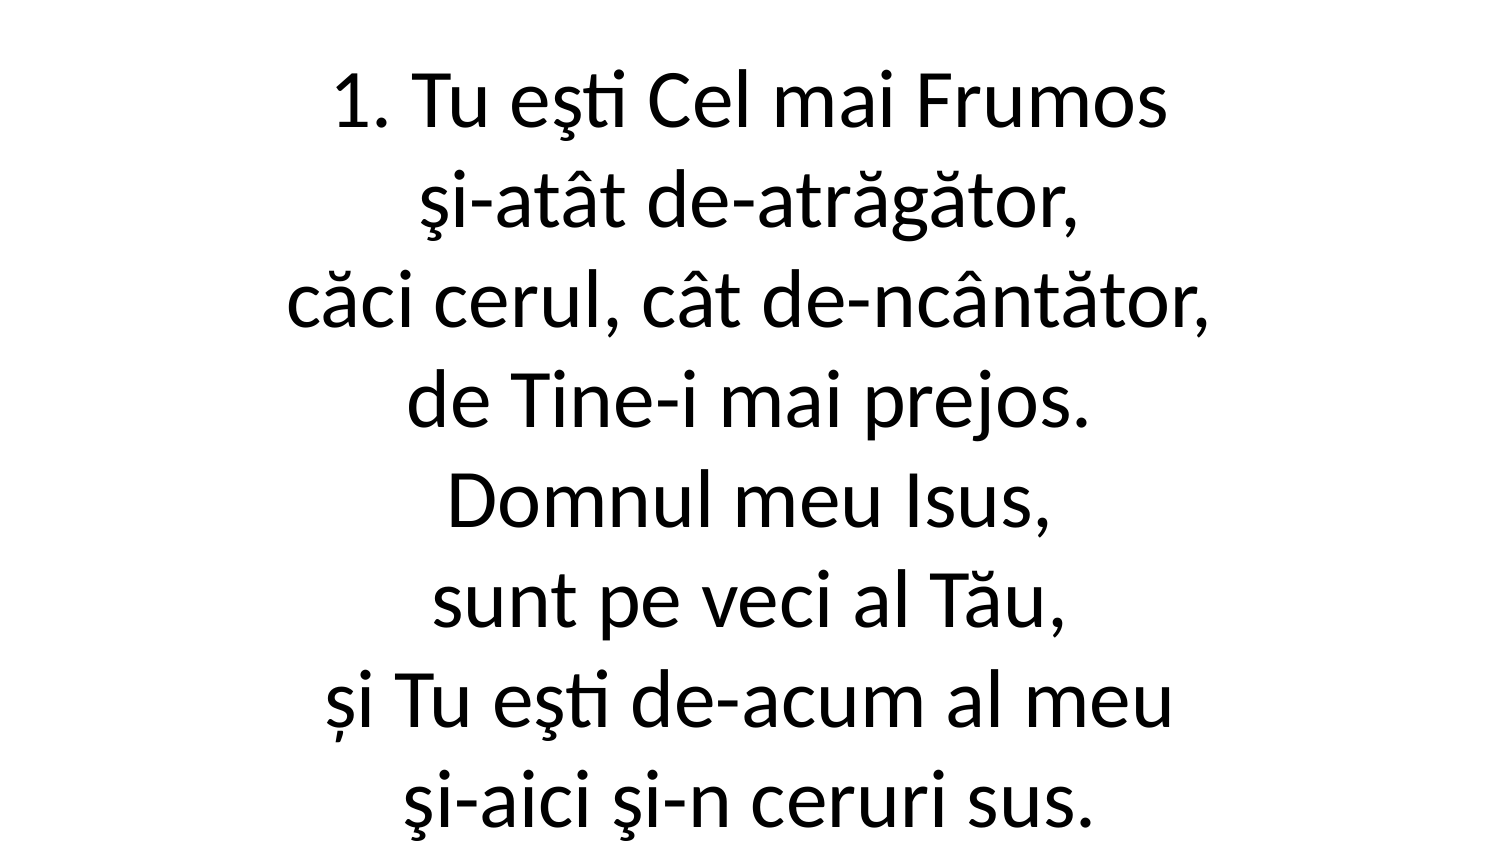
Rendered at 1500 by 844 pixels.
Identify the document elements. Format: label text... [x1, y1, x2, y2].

text_box 1. Tu eşti Cel mai Frumos şi-atât de-atrăgător, căci cerul, cât de-ncântător, de Tine-i mai prejos. Domnul meu Isus, sunt pe veci al Tău, și Tu eşti de-acum al meu şi-aici şi-n ceruri sus. [271, 0, 1229, 844]
